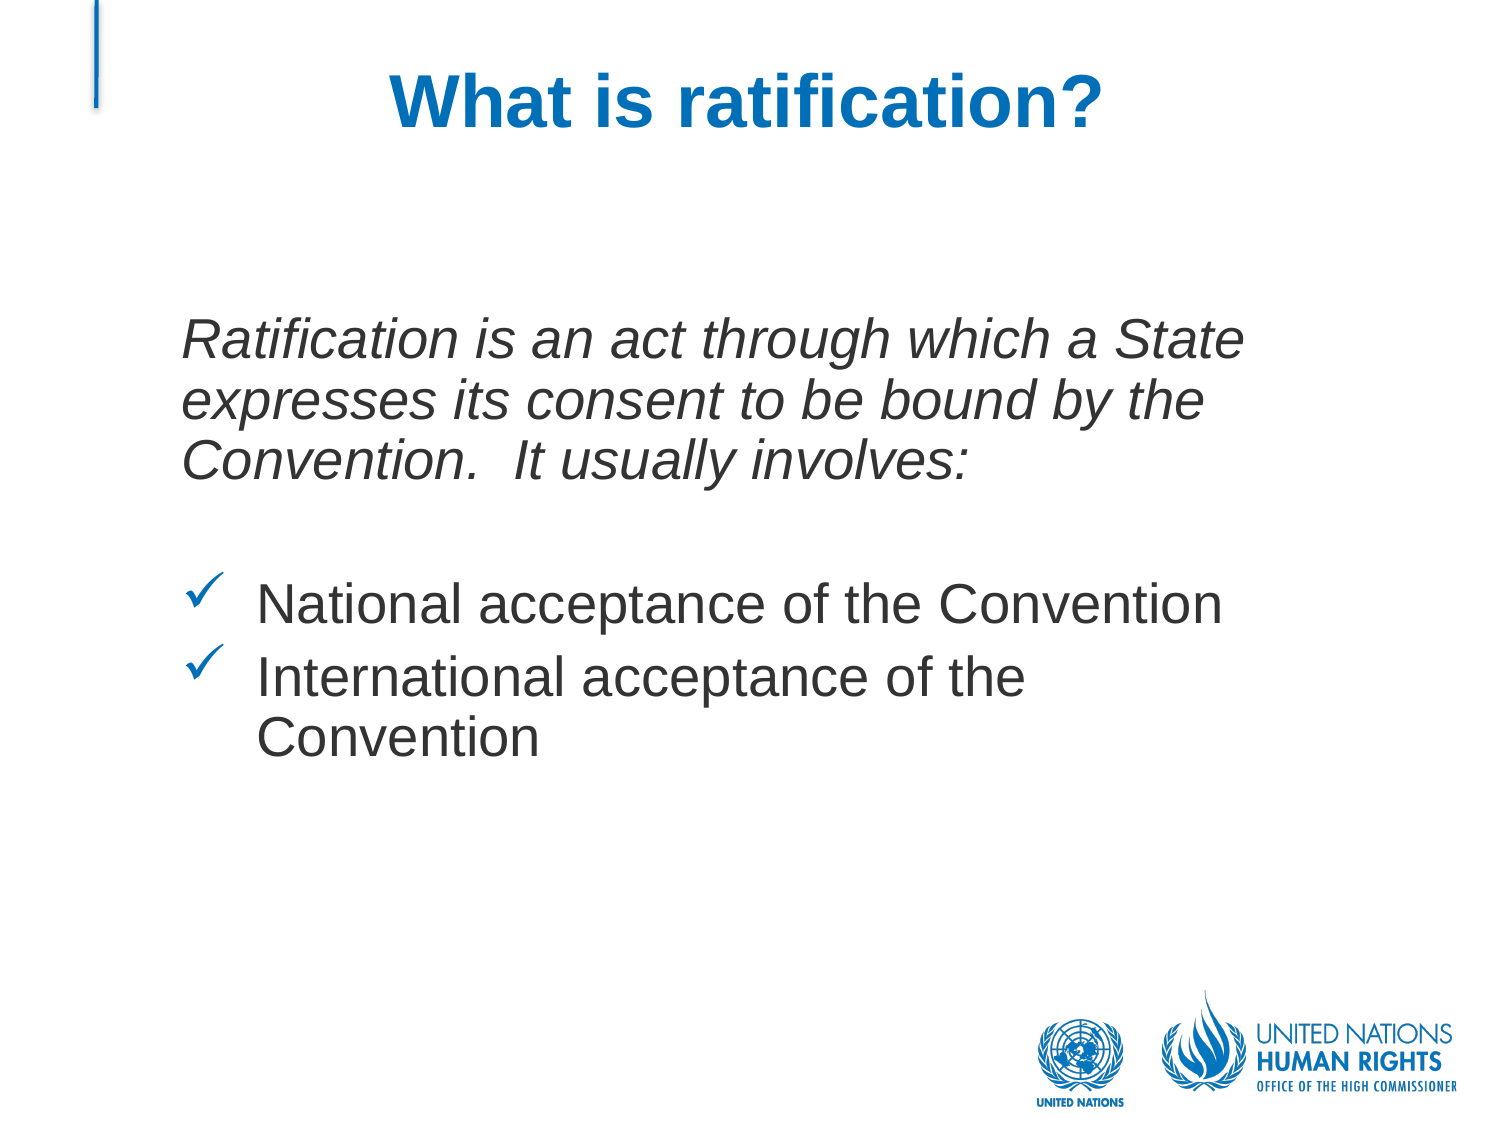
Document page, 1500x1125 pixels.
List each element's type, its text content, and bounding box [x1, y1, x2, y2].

title What is ratification? [58, 45, 1437, 224]
text_box Ratification is an act through which a State expresses its consent to be bound by the Convention. It usually involves: National acceptance of the Convention International acceptance of the Convention [166, 223, 1325, 869]
picture [1037, 990, 1457, 1107]
